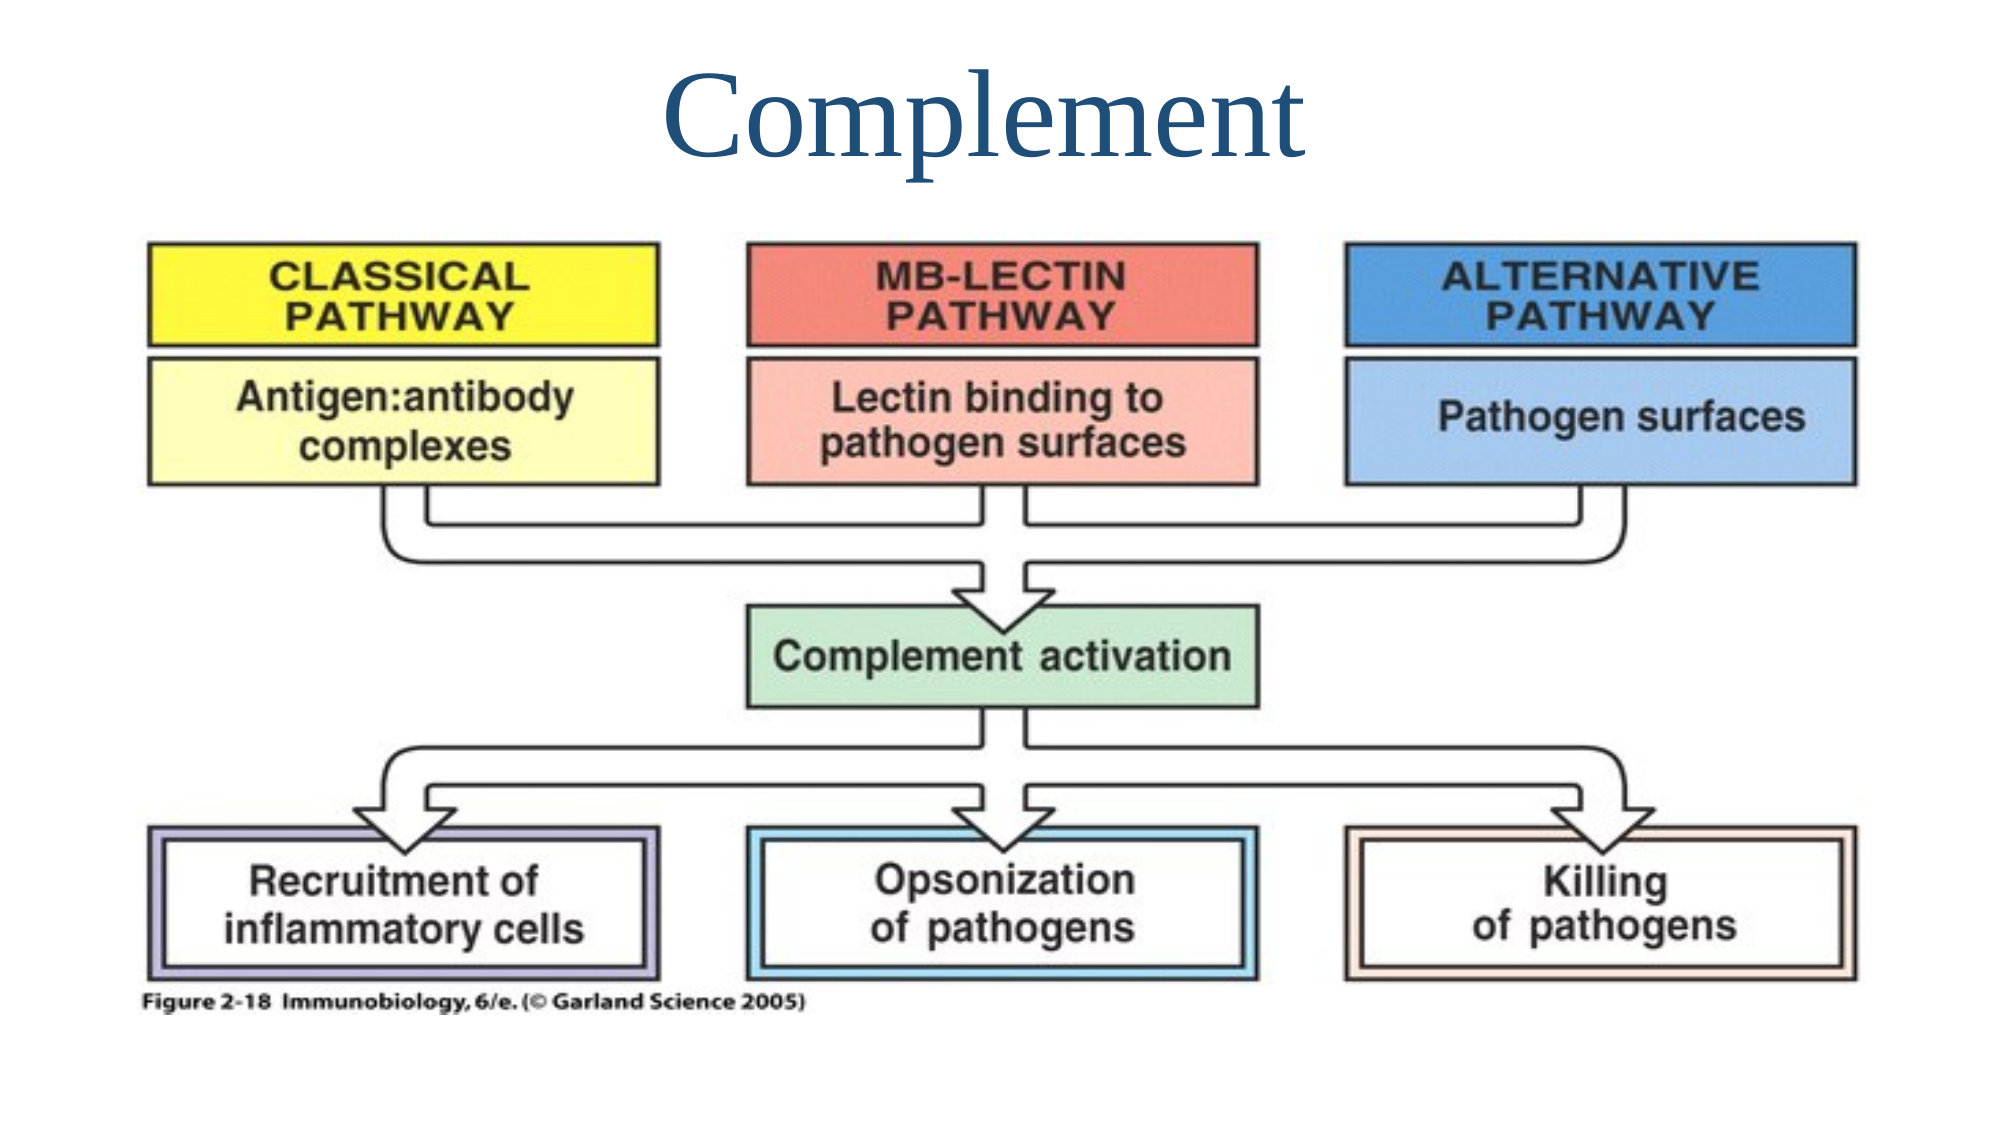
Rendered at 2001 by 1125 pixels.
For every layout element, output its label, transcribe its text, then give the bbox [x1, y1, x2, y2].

title Complement [137, 17, 1863, 215]
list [137, 232, 1866, 1015]
